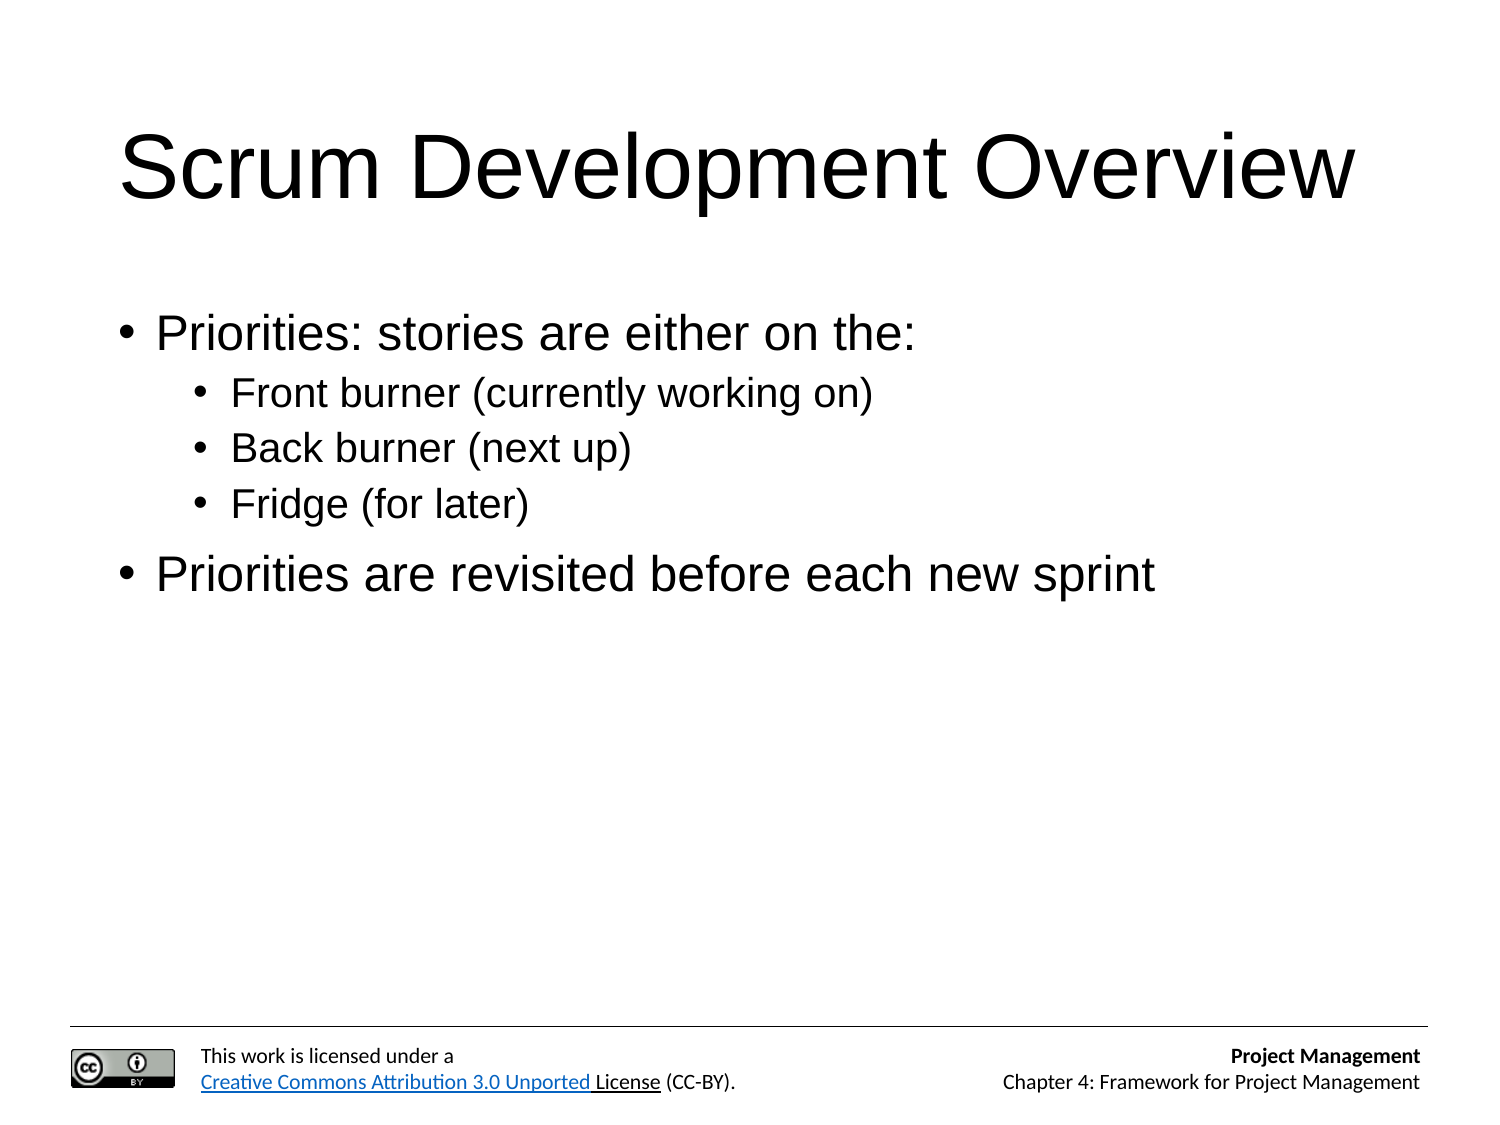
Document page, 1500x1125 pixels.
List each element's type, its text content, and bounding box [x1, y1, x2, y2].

list Priorities: stories are either on the: Front burner (currently working on) Back burner (next up) Fridge (for later) Priorities are revisited before each new sprint [103, 299, 1397, 1014]
picture [71, 1049, 175, 1088]
title Scrum Development Overview [103, 59, 1397, 278]
